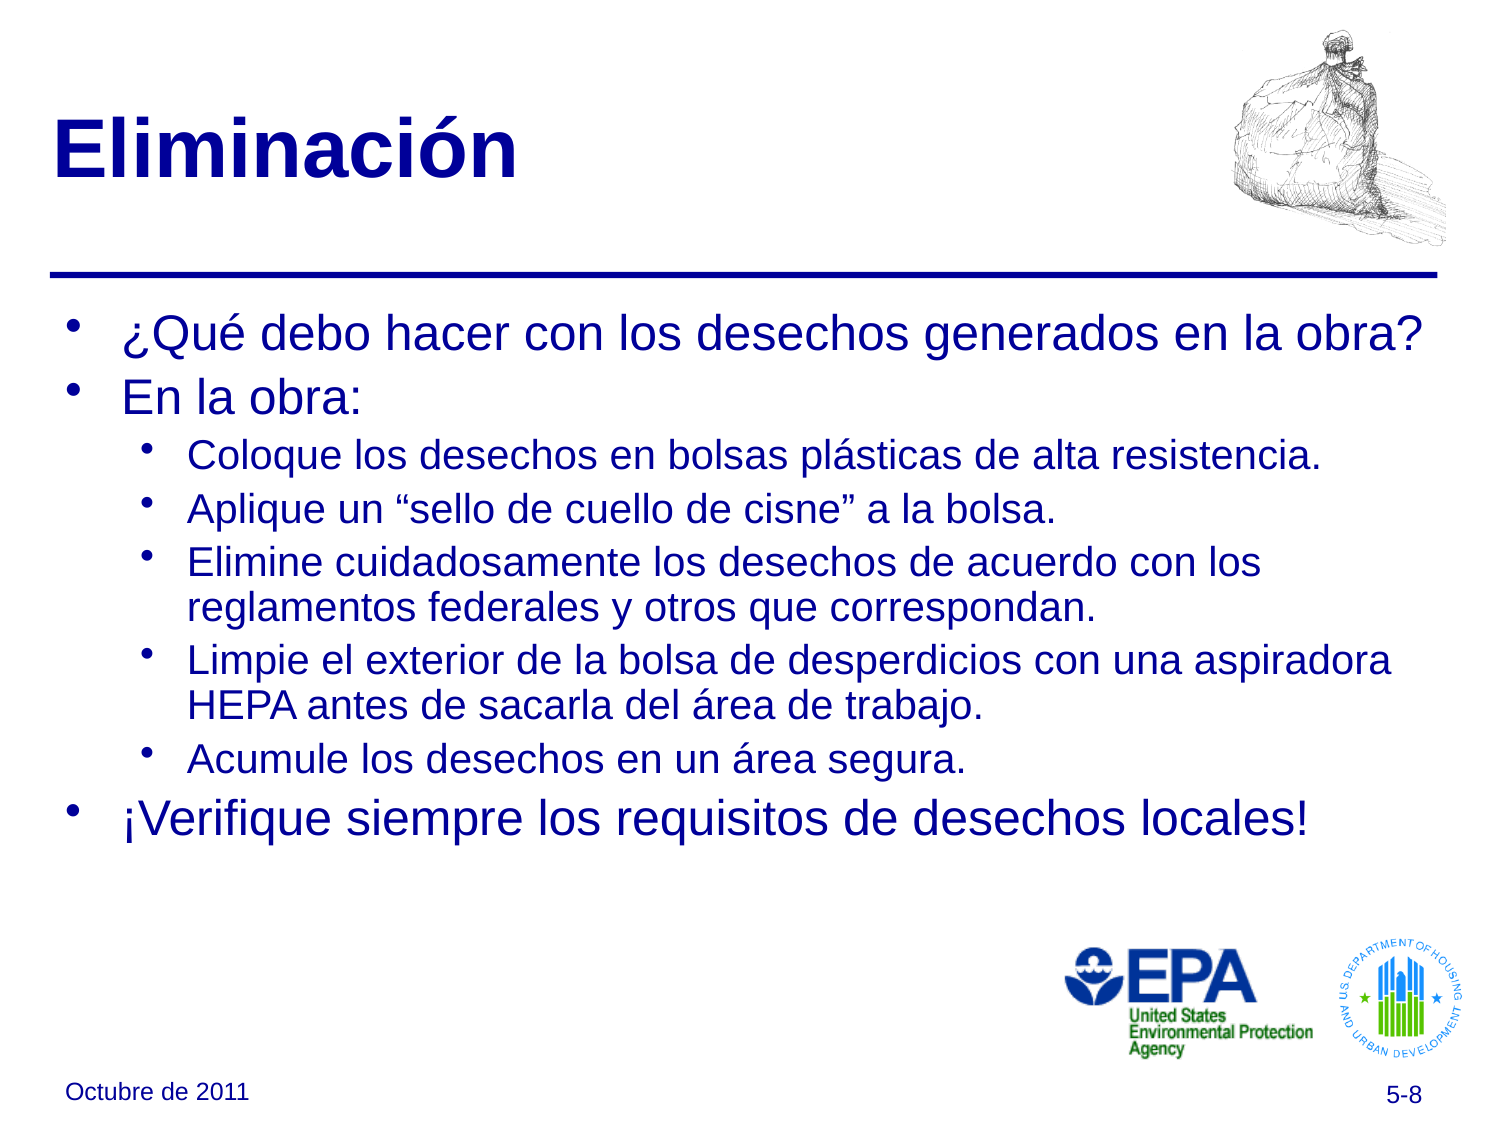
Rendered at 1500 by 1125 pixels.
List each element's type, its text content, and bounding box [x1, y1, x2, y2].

slide_number Octubre de 2011 [49, 1076, 363, 1125]
list ¿Qué debo hacer con los desechos generados en la obra? En la obra: Coloque los desechos en bolsas plásticas de alta resistencia. Aplique un “sello de cuello de cisne” a la bolsa. Elimine cuidadosamente los desechos de acuerdo con los reglamentos federales y otros que correspondan. Limpie el exterior de la bolsa de desperdicios con una aspiradora HEPA antes de sacarla del área de trabajo. Acumule los desechos en un área segura. ¡Verifique siempre los requisitos de desechos locales! [49, 299, 1463, 1076]
picture [1224, 24, 1446, 251]
title Eliminación [37, 49, 1219, 238]
slide_number 5-8 [1124, 1076, 1438, 1125]
